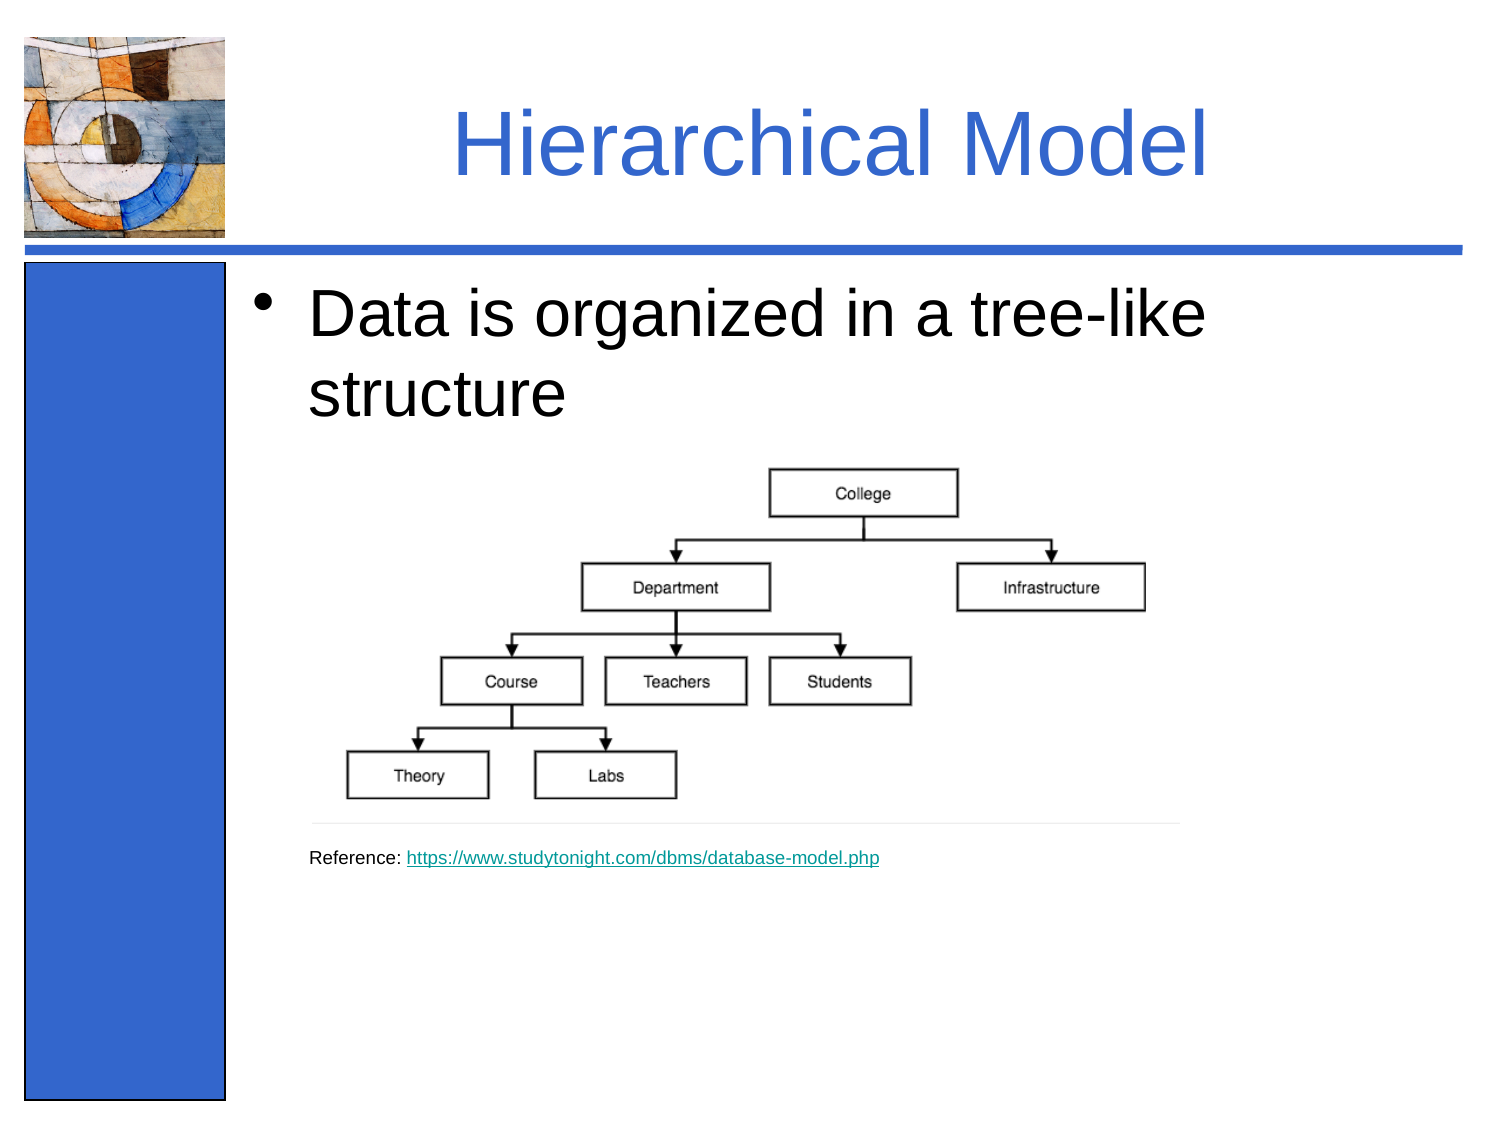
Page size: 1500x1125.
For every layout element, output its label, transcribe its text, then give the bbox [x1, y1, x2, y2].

picture [24, 37, 225, 238]
list Data is organized in a tree-like structure [237, 262, 1426, 1026]
picture [312, 456, 1180, 824]
title Hierarchical Model [237, 44, 1426, 233]
text_box Reference: https://www.studytonight.com/dbms/database-model.php [294, 838, 1084, 876]
